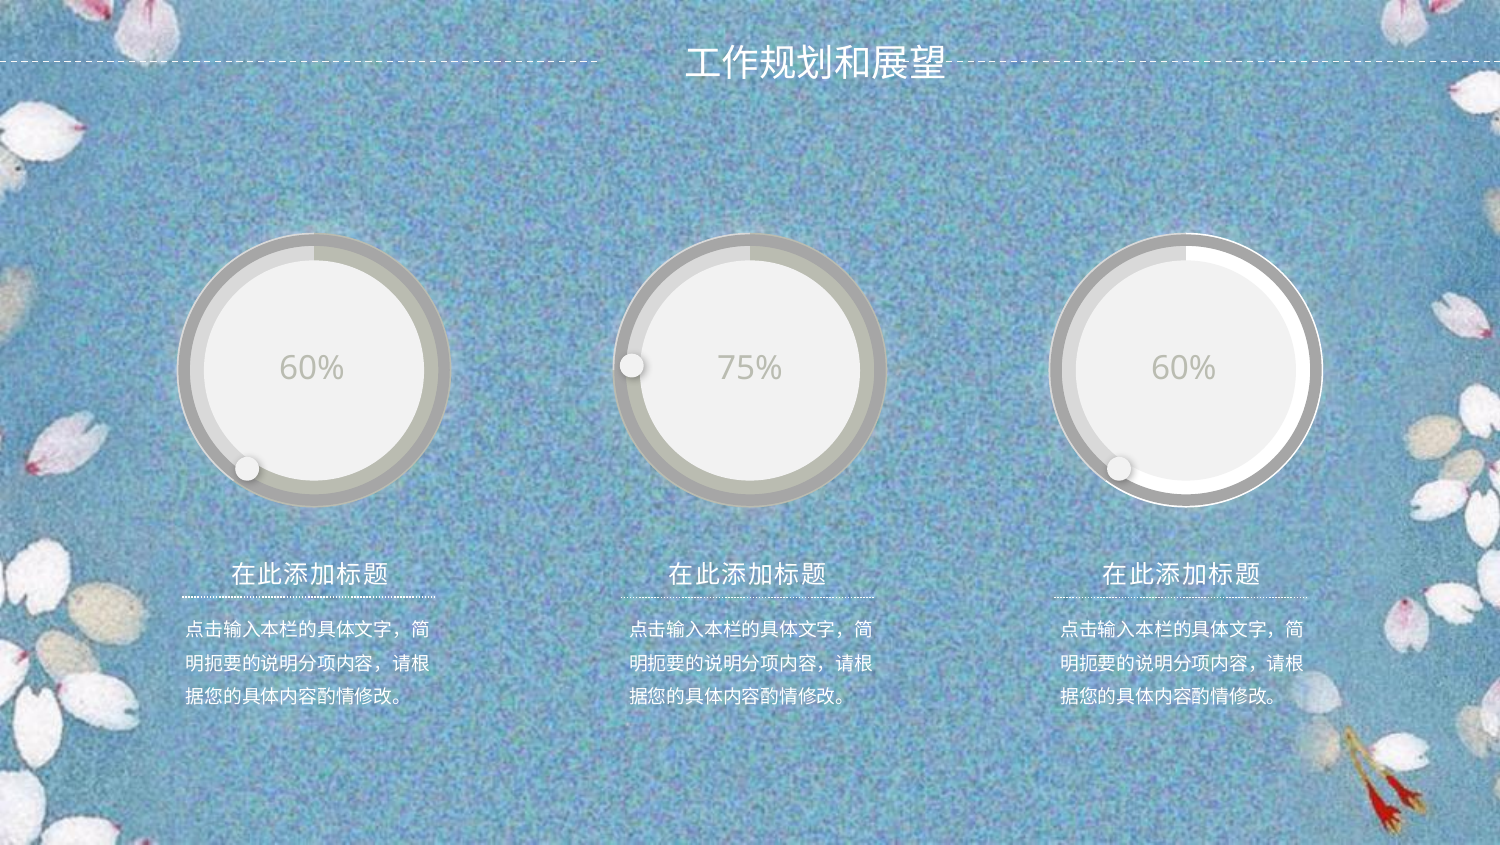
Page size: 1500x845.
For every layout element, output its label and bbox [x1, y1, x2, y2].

text_box [610, 551, 904, 717]
text_box [129, 185, 499, 556]
text_box [1000, 185, 1371, 556]
text_box [1044, 551, 1335, 717]
picture [0, 0, 1500, 845]
text_box [170, 551, 461, 717]
text_box [565, 185, 935, 556]
